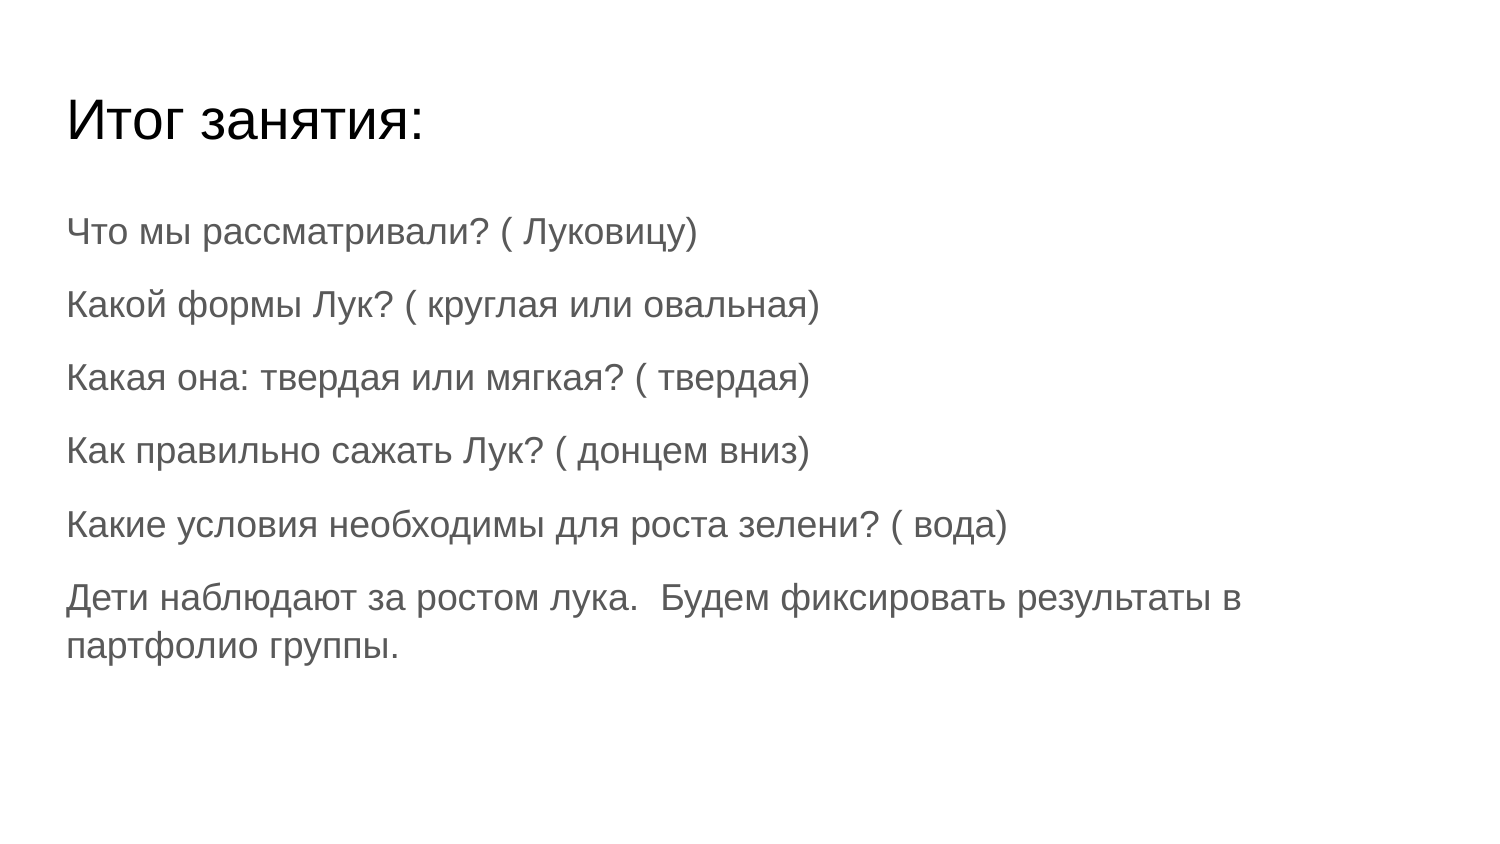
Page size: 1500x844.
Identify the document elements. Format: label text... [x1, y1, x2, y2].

list Что мы рассматривали? ( Луковицу) Какой формы Лук? ( круглая или овальная) Какая она: твердая или мягкая? ( твердая) Как правильно сажать Лук? ( донцем вниз) Какие условия необходимы для роста зелени? ( вода) Дети наблюдают за ростом лука. Будем фиксировать результаты в партфолио группы. [51, 189, 1449, 750]
title Итог занятия: [51, 72, 1449, 167]
